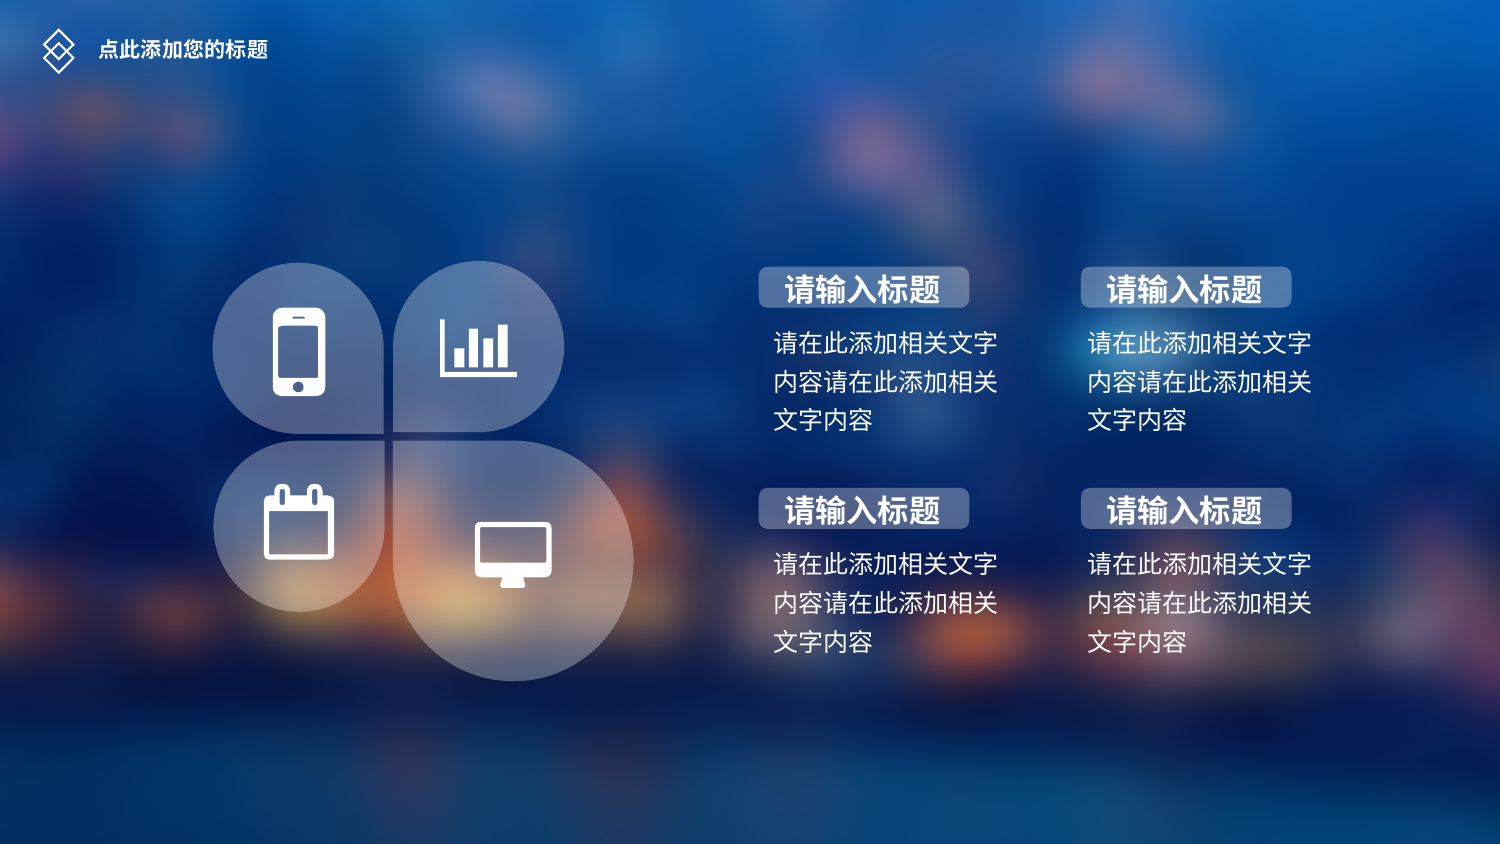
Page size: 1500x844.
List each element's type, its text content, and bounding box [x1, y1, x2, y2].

text_box [263, 483, 335, 560]
text_box 点此添加您的标题 [83, 28, 347, 69]
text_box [758, 262, 1015, 445]
text_box [391, 439, 635, 683]
text_box [272, 307, 326, 397]
picture [0, 0, 1500, 844]
text_box [474, 521, 552, 588]
text_box [440, 319, 517, 378]
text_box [758, 483, 1015, 666]
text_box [1072, 262, 1329, 445]
text_box [211, 261, 385, 435]
text_box [212, 439, 386, 613]
text_box [391, 259, 566, 434]
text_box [44, 29, 74, 73]
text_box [1072, 483, 1329, 666]
